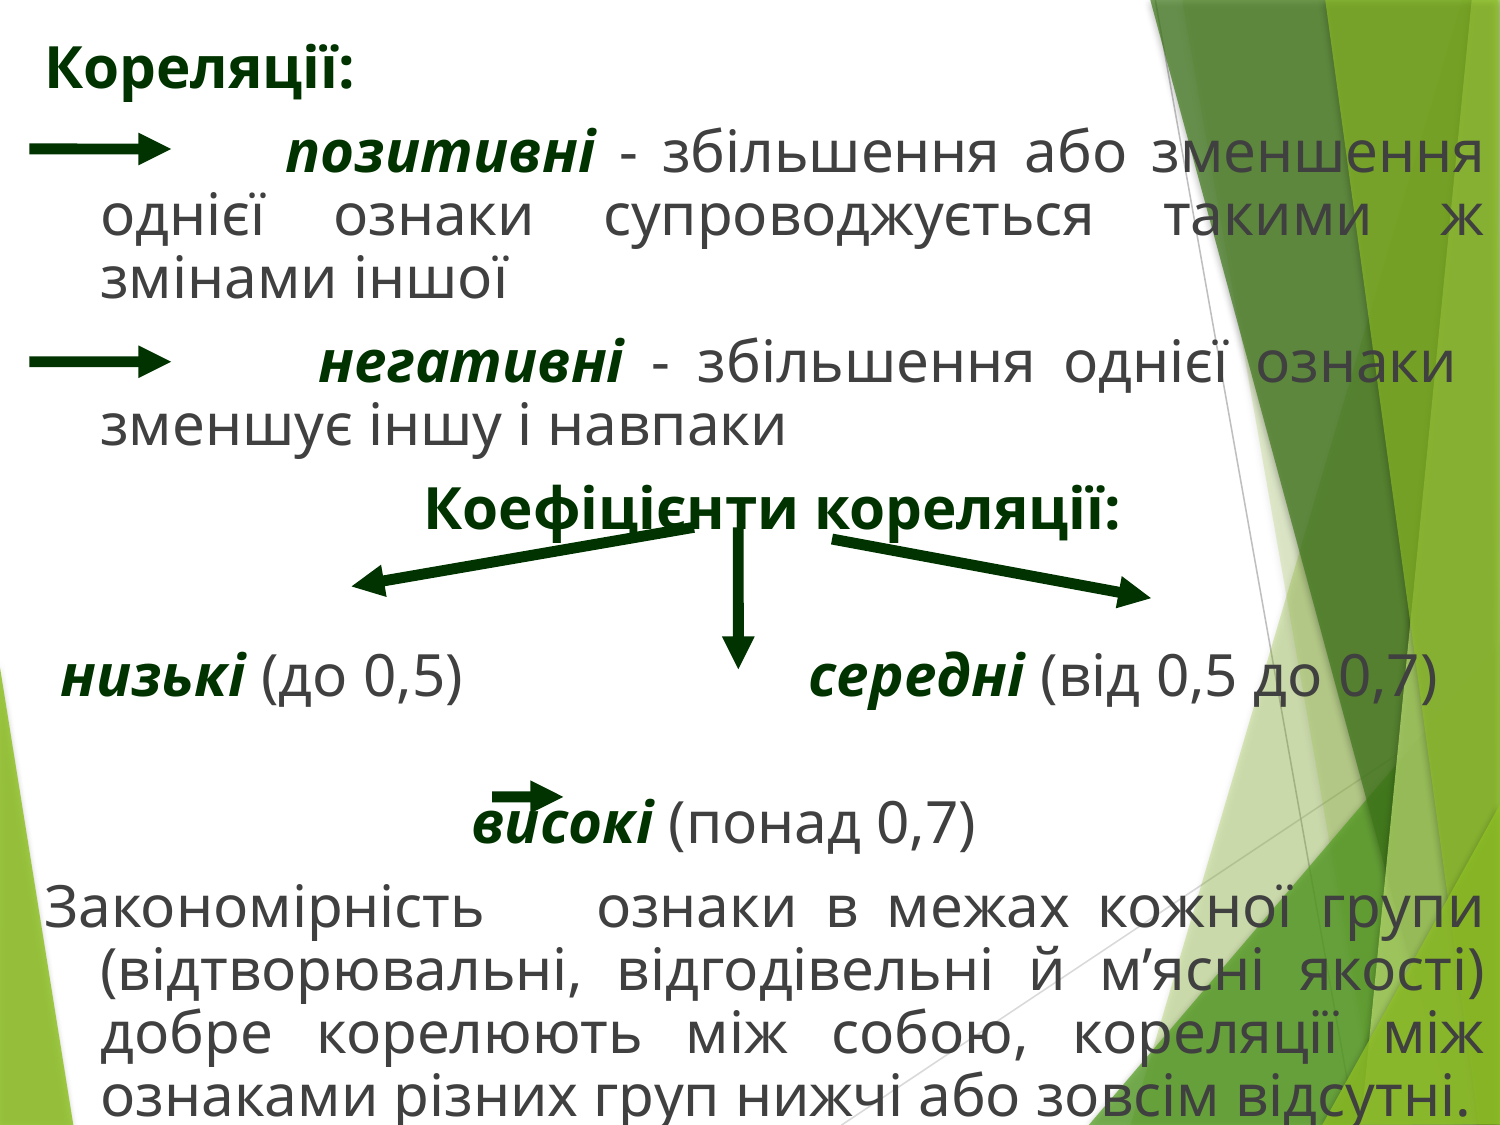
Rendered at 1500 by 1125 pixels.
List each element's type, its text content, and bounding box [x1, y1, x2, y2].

text_box [832, 538, 1151, 603]
text_box [351, 527, 694, 591]
text_box [29, 355, 172, 368]
text_box [492, 790, 564, 804]
text_box [29, 142, 172, 156]
text_box [732, 527, 745, 670]
list Кореляції: позитивні - збільшення або зменшення однієї ознаки супроводжується такими ж змінами іншої негативні - збільшення однієї ознаки зменшує іншу і навпаки Коефіцієнти кореляції: низькі (до 0,5) середні (від 0,5 до 0,7) високі (понад 0,7) Закономірність ознаки в межах кожної групи (відтворювальні, відгодівельні й м’ясні якості) добре корелюють між собою, кореляції між ознаками різних груп нижчі або зовсім відсутні. [29, 31, 1500, 1125]
